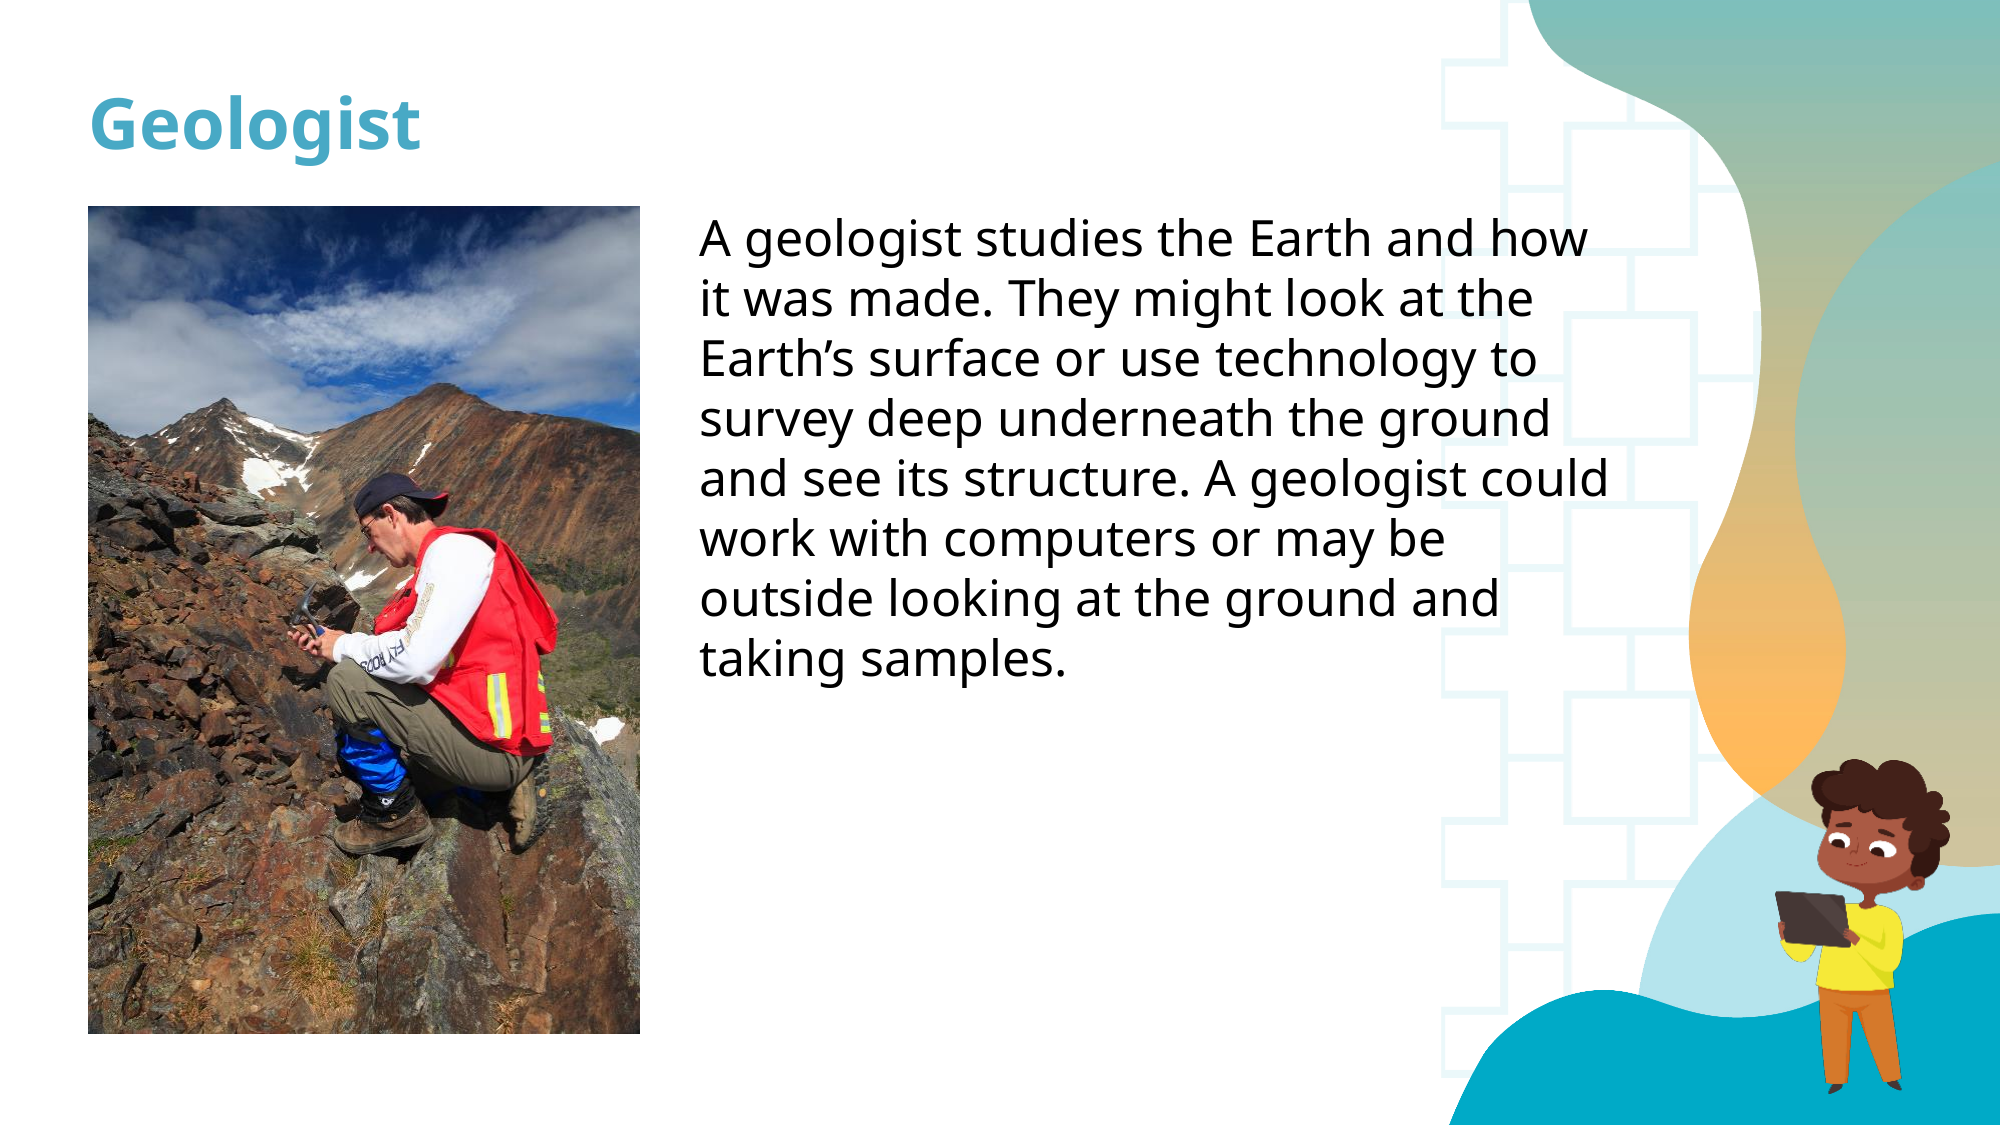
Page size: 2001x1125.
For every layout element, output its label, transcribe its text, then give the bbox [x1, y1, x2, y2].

picture [88, 206, 640, 1034]
list A geologist studies the Earth and how it was made. They might look at the Earth’s surface or use technology to survey deep underneath the ground and see its structure. A geologist could work with computers or may be outside looking at the ground and taking samples. [699, 206, 1623, 1034]
picture [1316, 0, 2000, 1125]
title Geologist [88, 88, 1654, 161]
